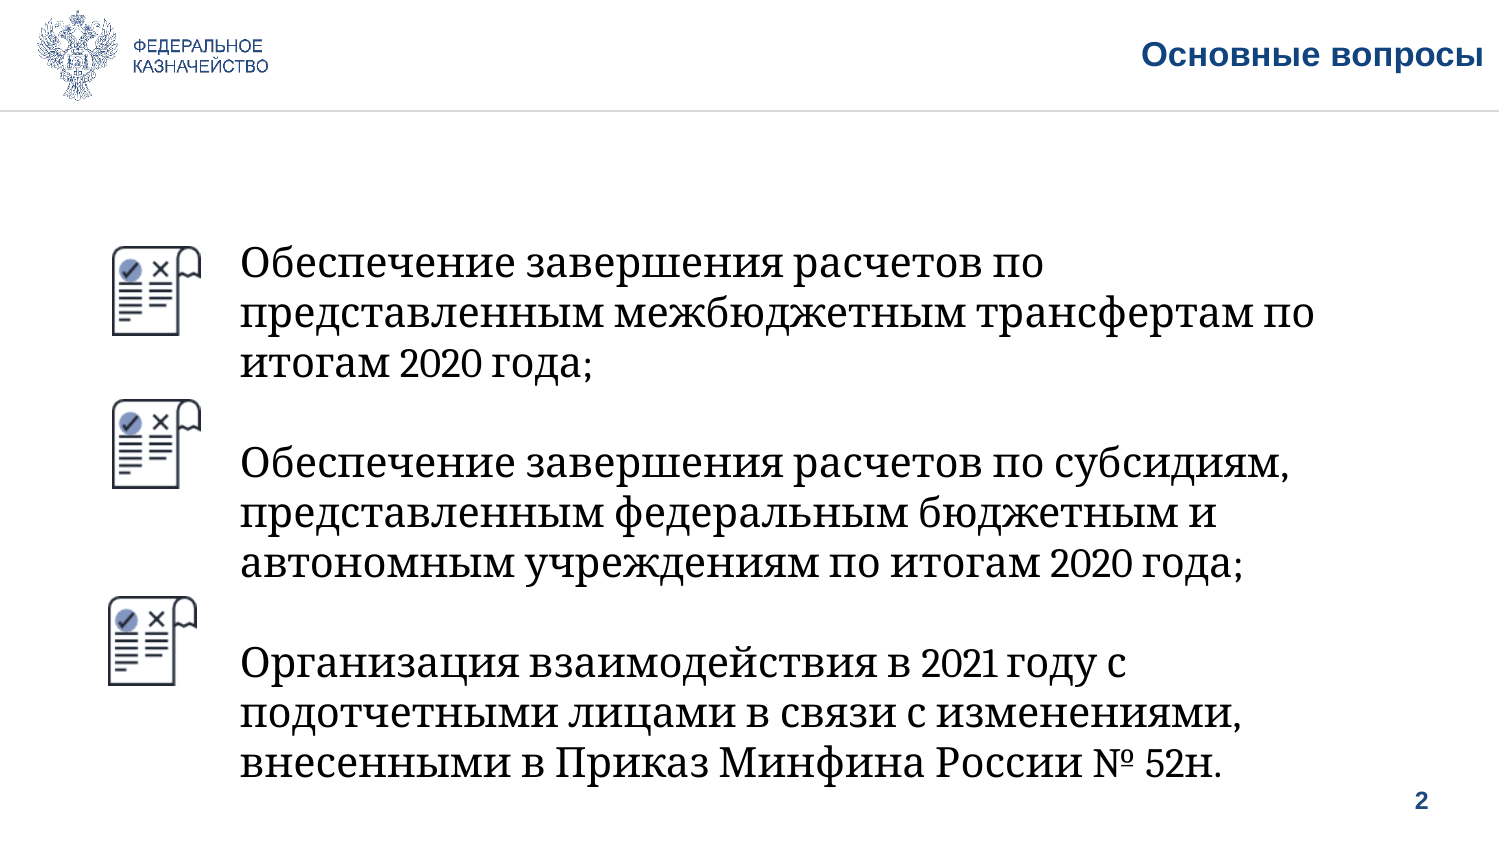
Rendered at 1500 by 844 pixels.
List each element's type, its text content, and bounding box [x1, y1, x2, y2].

picture [112, 399, 202, 489]
text_box Основные вопросы [655, 23, 1500, 81]
picture [112, 246, 202, 336]
slide_number 1 [1083, 794, 1429, 815]
picture [37, 10, 268, 101]
text_box Обеспечение завершения расчетов по представленным межбюджетным трансфертам по итогам 2020 года; Обеспечение завершения расчетов по субсидиям, представленным федеральным бюджетным и автономным учреждениям по итогам 2020 года; Организация взаимодействия в 2021 году с подотчетными лицами в связи с изменениями, внесенными в Приказ Минфина России № 52н. [224, 228, 1429, 794]
picture [108, 596, 198, 686]
